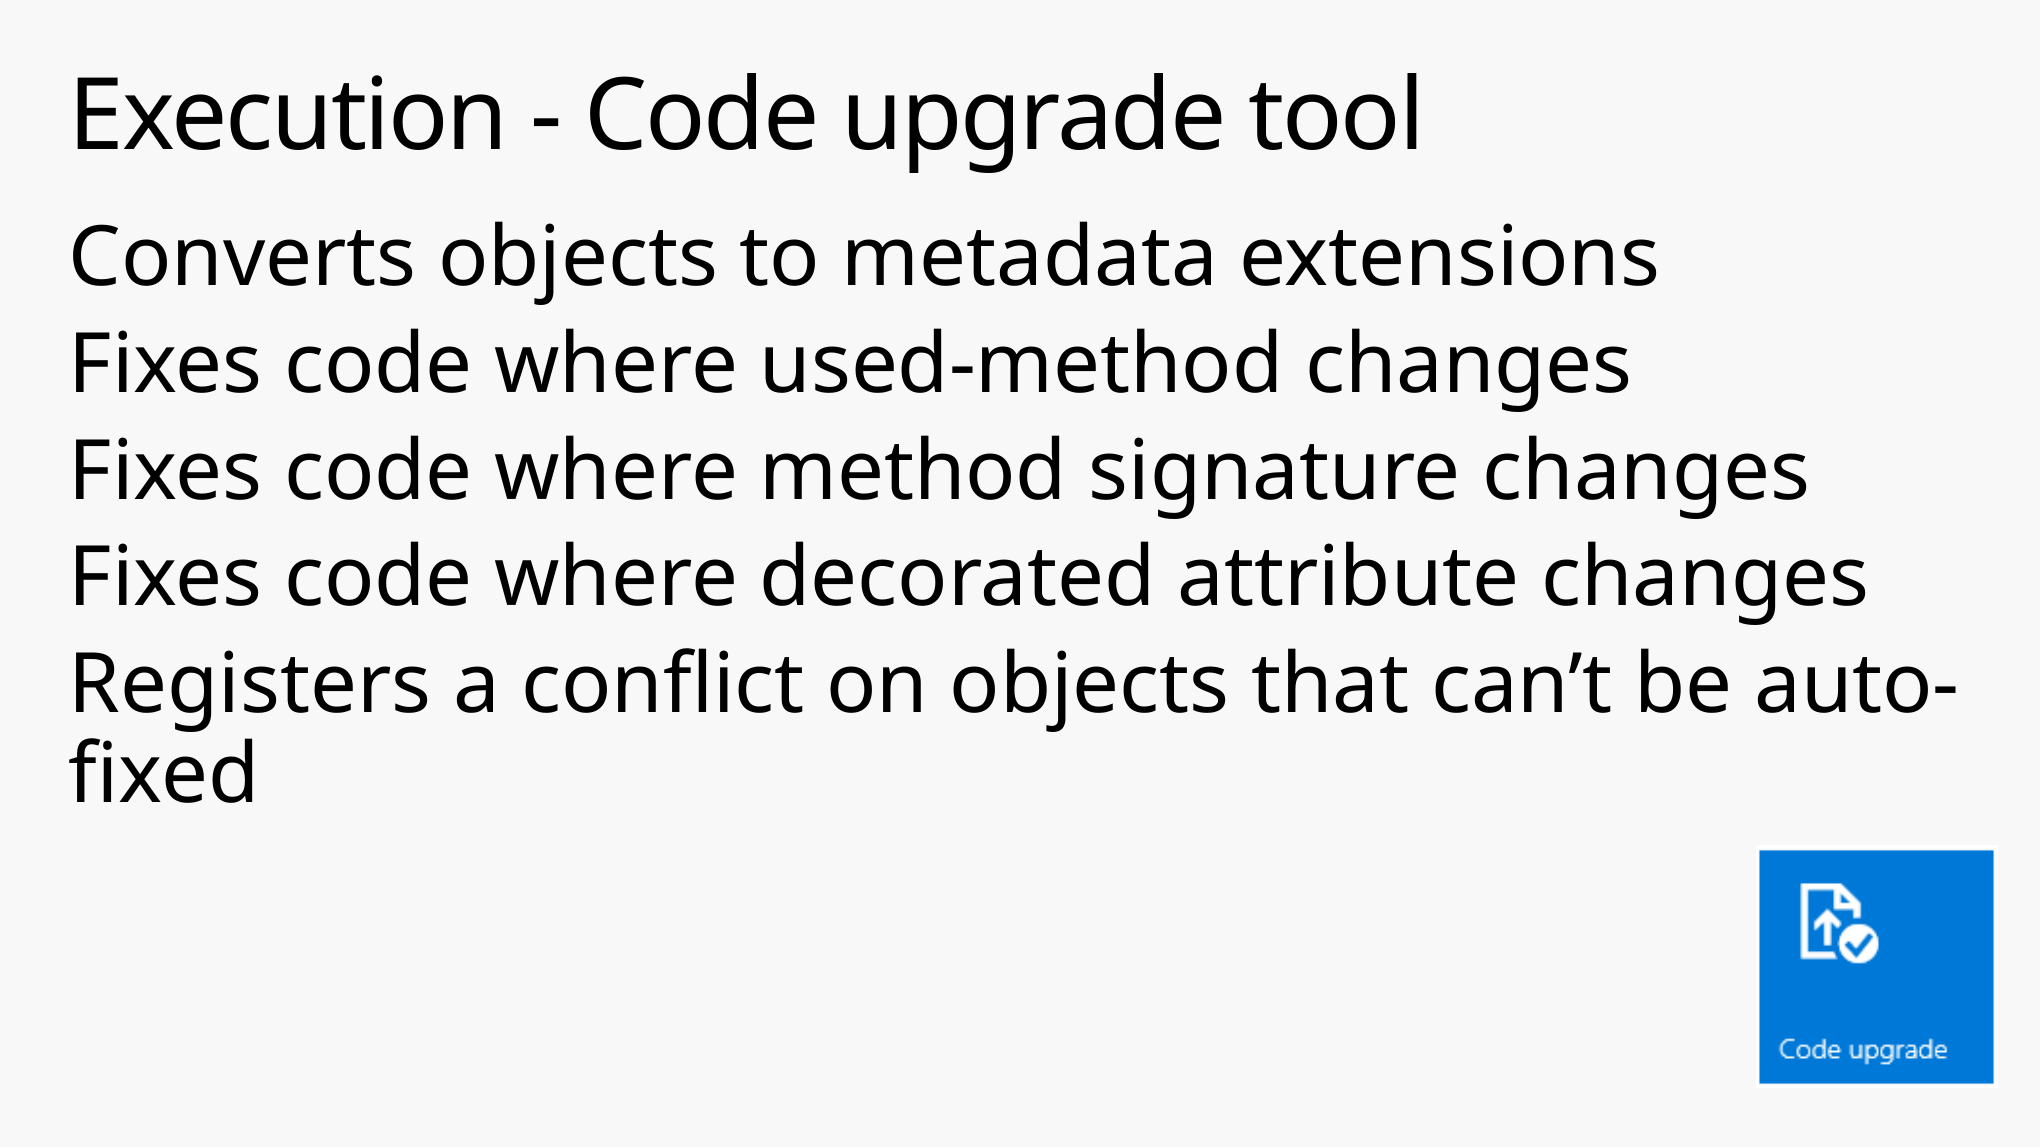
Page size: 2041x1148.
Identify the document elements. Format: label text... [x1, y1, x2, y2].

title Execution - Code upgrade tool [45, 48, 1996, 198]
list Converts objects to metadata extensions Fixes code where used-method changes Fixes code where method signature changes Fixes code where decorated attribute changes Registers a conflict on objects that can’t be auto-fixed [45, 198, 1996, 876]
picture [1756, 845, 1998, 1089]
